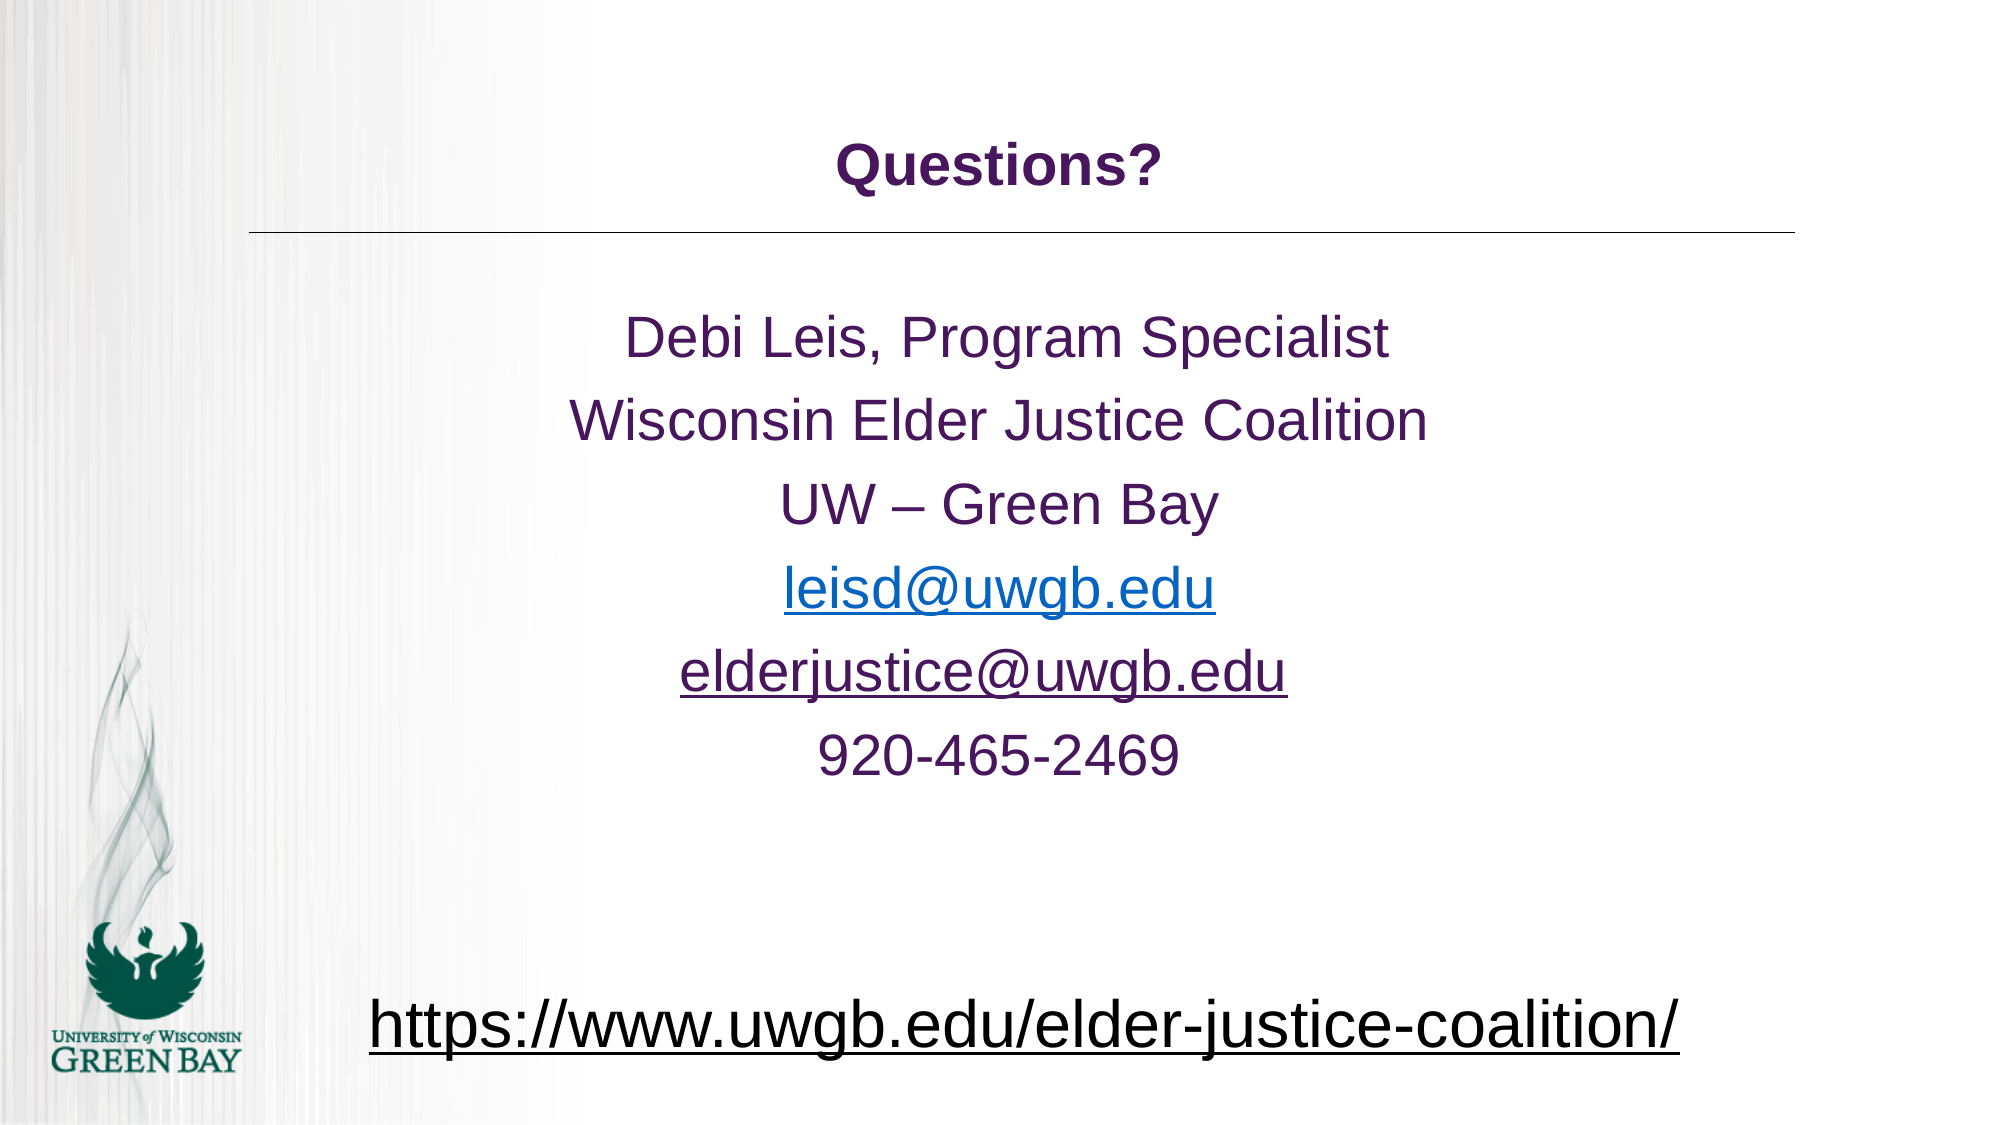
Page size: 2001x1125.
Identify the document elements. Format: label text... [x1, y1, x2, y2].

title Questions? [137, 59, 1863, 278]
picture [0, 0, 2001, 1125]
list Debi Leis, Program Specialist Wisconsin Elder Justice Coalition UW – Green Bay leisd@uwgb.edu elderjustice@uwgb.edu 920-465-2469 [137, 299, 1863, 1014]
text_box https://www.uwgb.edu/elder-justice-coalition/ [353, 973, 1796, 1114]
